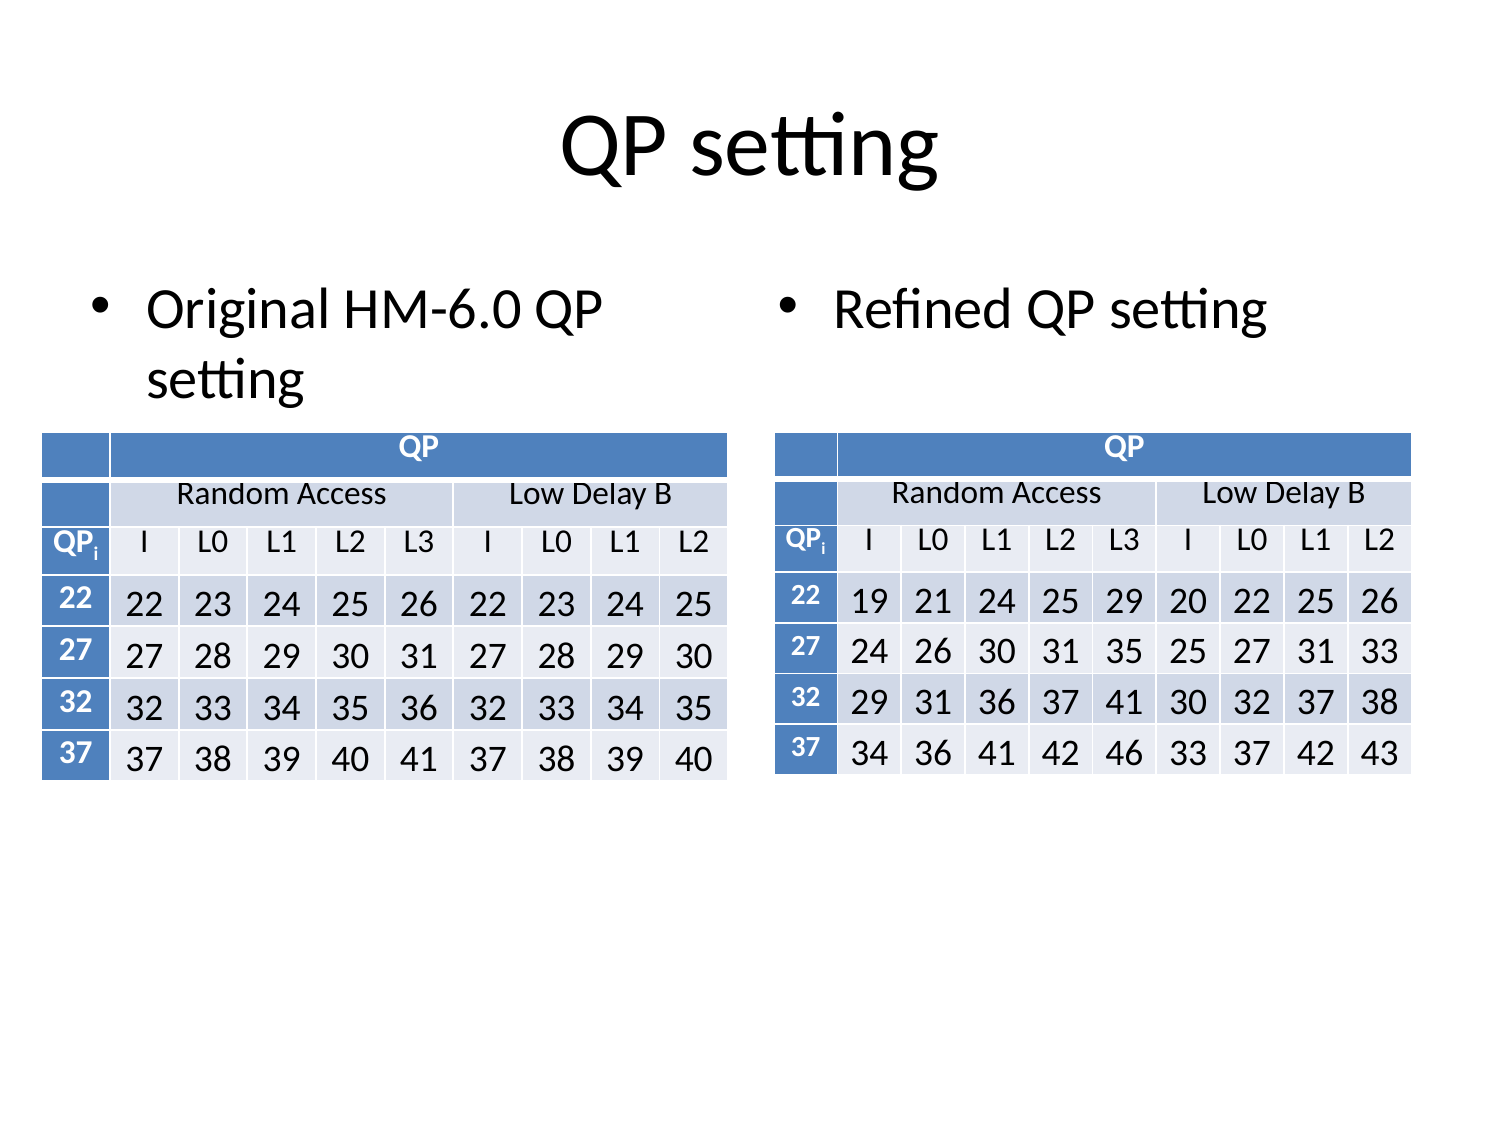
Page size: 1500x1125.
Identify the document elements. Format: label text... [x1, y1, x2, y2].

table_cell 37 [775, 725, 837, 774]
table_cell 24 [966, 573, 1028, 622]
table_cell 38 [523, 731, 590, 780]
table_cell 29 [248, 627, 315, 677]
table_cell I [1157, 526, 1219, 571]
table_cell L2 [317, 528, 384, 574]
table_cell 35 [317, 679, 384, 729]
table_cell 26 [386, 576, 452, 625]
table_cell 34 [838, 725, 900, 774]
table_cell L3 [1093, 526, 1155, 571]
table_cell 33 [180, 679, 246, 729]
table_cell 31 [1285, 624, 1347, 673]
table_cell 28 [523, 627, 590, 677]
table_cell 19 [838, 573, 900, 622]
table_cell 41 [1093, 674, 1155, 723]
table_cell 29 [1093, 573, 1155, 622]
table_cell L2 [1030, 526, 1092, 571]
table_cell 33 [1157, 725, 1219, 774]
table_cell L0 [902, 526, 964, 571]
table_cell 34 [248, 679, 315, 729]
table_cell 43 [1349, 725, 1411, 774]
table_cell 26 [1349, 573, 1411, 622]
table_cell [42, 483, 109, 526]
table_cell 33 [1349, 624, 1411, 673]
table_cell Random Access [838, 482, 1155, 525]
table_cell 27 [454, 627, 521, 677]
table_cell L1 [1285, 526, 1347, 571]
table_cell 42 [1030, 725, 1092, 774]
table_cell 36 [902, 725, 964, 774]
table_cell 22 [111, 576, 178, 625]
table_cell 40 [317, 731, 384, 780]
table_cell 32 [111, 679, 178, 729]
table_cell Low Delay B [454, 483, 727, 526]
table_cell 23 [523, 576, 590, 625]
table_cell 23 [180, 576, 246, 625]
table_cell 27 [111, 627, 178, 677]
table_cell 37 [454, 731, 521, 780]
table_cell 31 [902, 674, 964, 723]
table_cell 36 [386, 679, 452, 729]
table_cell 25 [1157, 624, 1219, 673]
table_cell L1 [592, 528, 659, 574]
table_cell 26 [902, 624, 964, 673]
table_cell 32 [454, 679, 521, 729]
table_cell 30 [966, 624, 1028, 673]
table_cell 22 [454, 576, 521, 625]
table_cell 42 [1285, 725, 1347, 774]
table_header [775, 433, 837, 476]
table_header QP [111, 433, 727, 477]
table_cell 37 [1030, 674, 1092, 723]
table_cell 24 [248, 576, 315, 625]
table_cell L2 [1349, 526, 1411, 571]
table_header [42, 433, 109, 477]
table_cell 25 [1030, 573, 1092, 622]
table_cell 25 [660, 576, 727, 625]
table_cell 41 [966, 725, 1028, 774]
table_cell 31 [386, 627, 452, 677]
table_header QP [838, 433, 1411, 476]
table_cell L1 [966, 526, 1028, 571]
table_cell Random Access [111, 483, 452, 526]
table_cell 24 [592, 576, 659, 625]
table_cell 33 [523, 679, 590, 729]
table_cell 27 [775, 624, 837, 673]
table_cell 20 [1157, 573, 1219, 622]
table_cell 25 [1285, 573, 1347, 622]
table_cell 29 [592, 627, 659, 677]
table_cell I [838, 526, 900, 571]
table_cell I [111, 528, 178, 574]
title QP setting [75, 45, 1425, 233]
table_cell 41 [386, 731, 452, 780]
table_cell 22 [775, 573, 837, 622]
table_cell 22 [42, 576, 109, 625]
table_cell 40 [660, 731, 727, 780]
table_cell L2 [660, 528, 727, 574]
table_cell 39 [592, 731, 659, 780]
table_cell 30 [1157, 674, 1219, 723]
table_cell [775, 482, 837, 525]
table_cell I [454, 528, 521, 574]
table_cell 37 [42, 731, 109, 780]
table_cell 31 [1030, 624, 1092, 673]
table_cell L0 [1221, 526, 1283, 571]
table_cell 38 [1349, 674, 1411, 723]
table_cell 32 [42, 679, 109, 729]
list Original HM-6.0 QP setting [75, 262, 738, 1005]
table_cell L0 [523, 528, 590, 574]
table_cell 36 [966, 674, 1028, 723]
table_cell 24 [838, 624, 900, 673]
table_cell 37 [111, 731, 178, 780]
table_cell 39 [248, 731, 315, 780]
table_cell QPi [42, 528, 109, 574]
table_cell 27 [42, 627, 109, 677]
table_cell 35 [660, 679, 727, 729]
table_cell 46 [1093, 725, 1155, 774]
table_cell 21 [902, 573, 964, 622]
list Refined QP setting [762, 262, 1425, 1005]
table_cell 34 [592, 679, 659, 729]
table_cell QPi [775, 526, 837, 571]
table_cell 28 [180, 627, 246, 677]
table_cell 38 [180, 731, 246, 780]
table_cell 37 [1285, 674, 1347, 723]
table_cell 25 [317, 576, 384, 625]
table_cell 37 [1221, 725, 1283, 774]
table_cell 32 [775, 674, 837, 723]
table_cell L0 [180, 528, 246, 574]
table_cell 32 [1221, 674, 1283, 723]
table_cell 30 [317, 627, 384, 677]
table_cell Low Delay B [1157, 482, 1411, 525]
table_cell 35 [1093, 624, 1155, 673]
table_cell 27 [1221, 624, 1283, 673]
table_cell 22 [1221, 573, 1283, 622]
table_cell 30 [660, 627, 727, 677]
table_cell L3 [386, 528, 452, 574]
table_cell 29 [838, 674, 900, 723]
table_cell L1 [248, 528, 315, 574]
